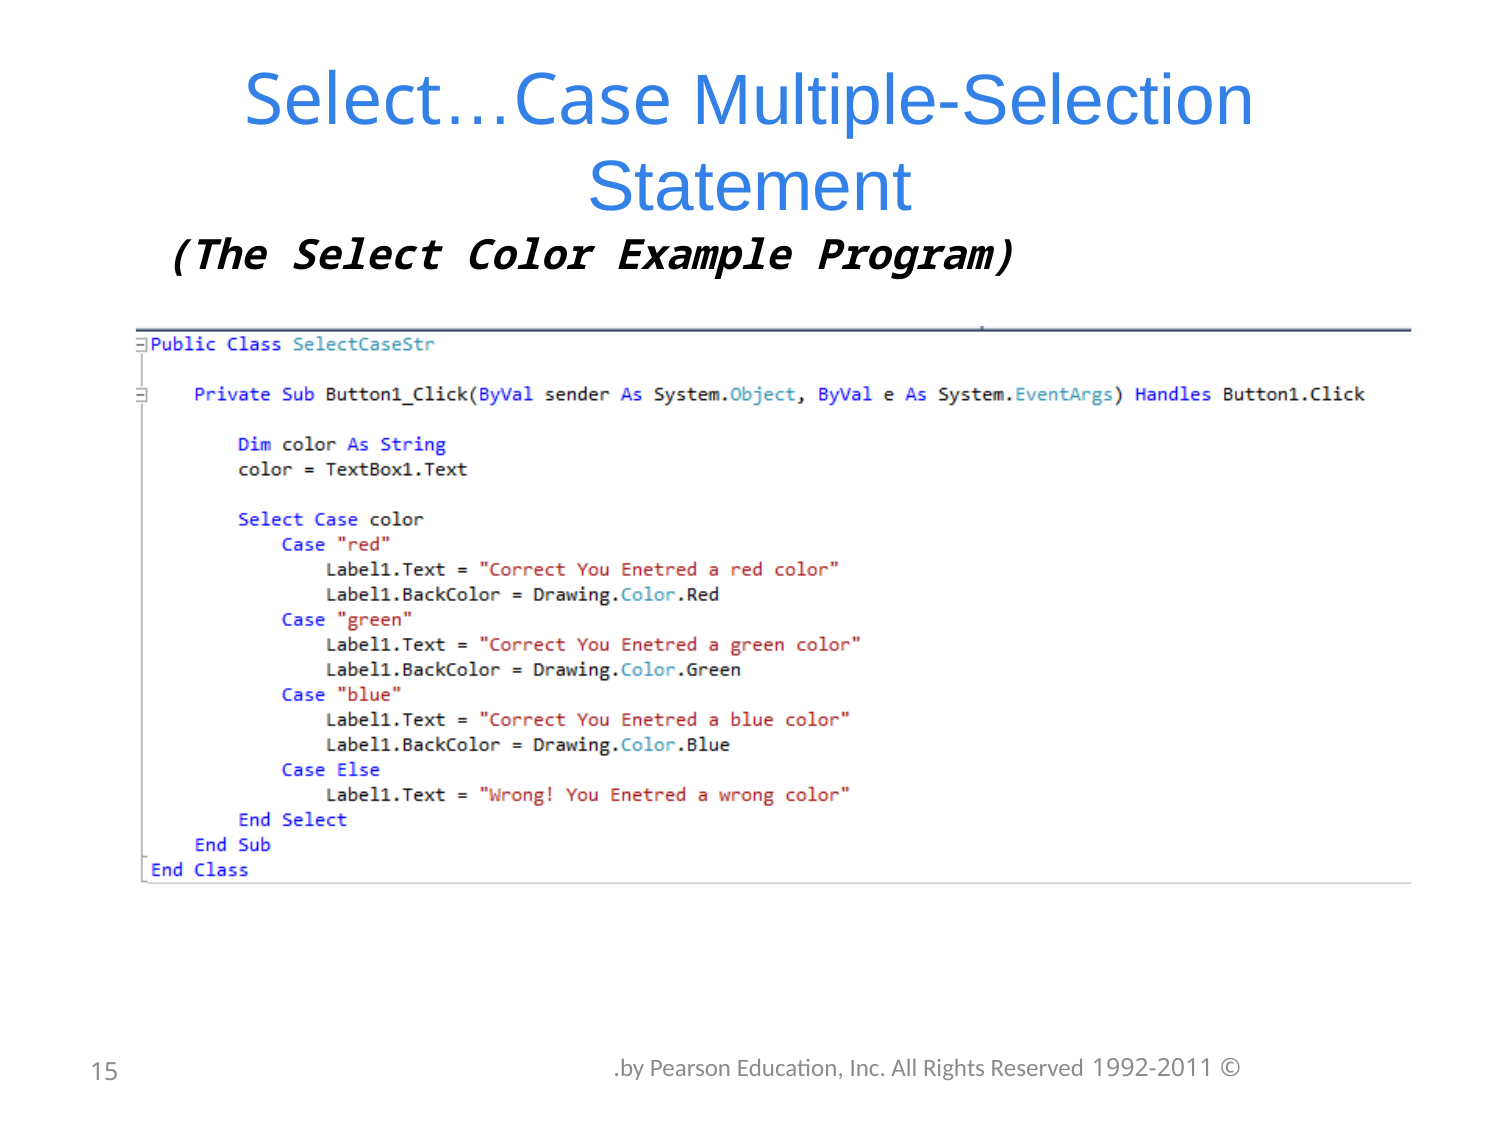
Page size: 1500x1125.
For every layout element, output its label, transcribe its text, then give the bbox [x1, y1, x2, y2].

picture [135, 326, 1412, 894]
slide_number 15 [75, 1042, 425, 1103]
list (The Select Color Example Program) [150, 219, 1500, 403]
footer © 1992-2011 by Pearson Education, Inc. All Rights Reserved. [431, 1046, 1424, 1087]
title Select…Case Multiple-Selection Statement [75, 45, 1425, 233]
